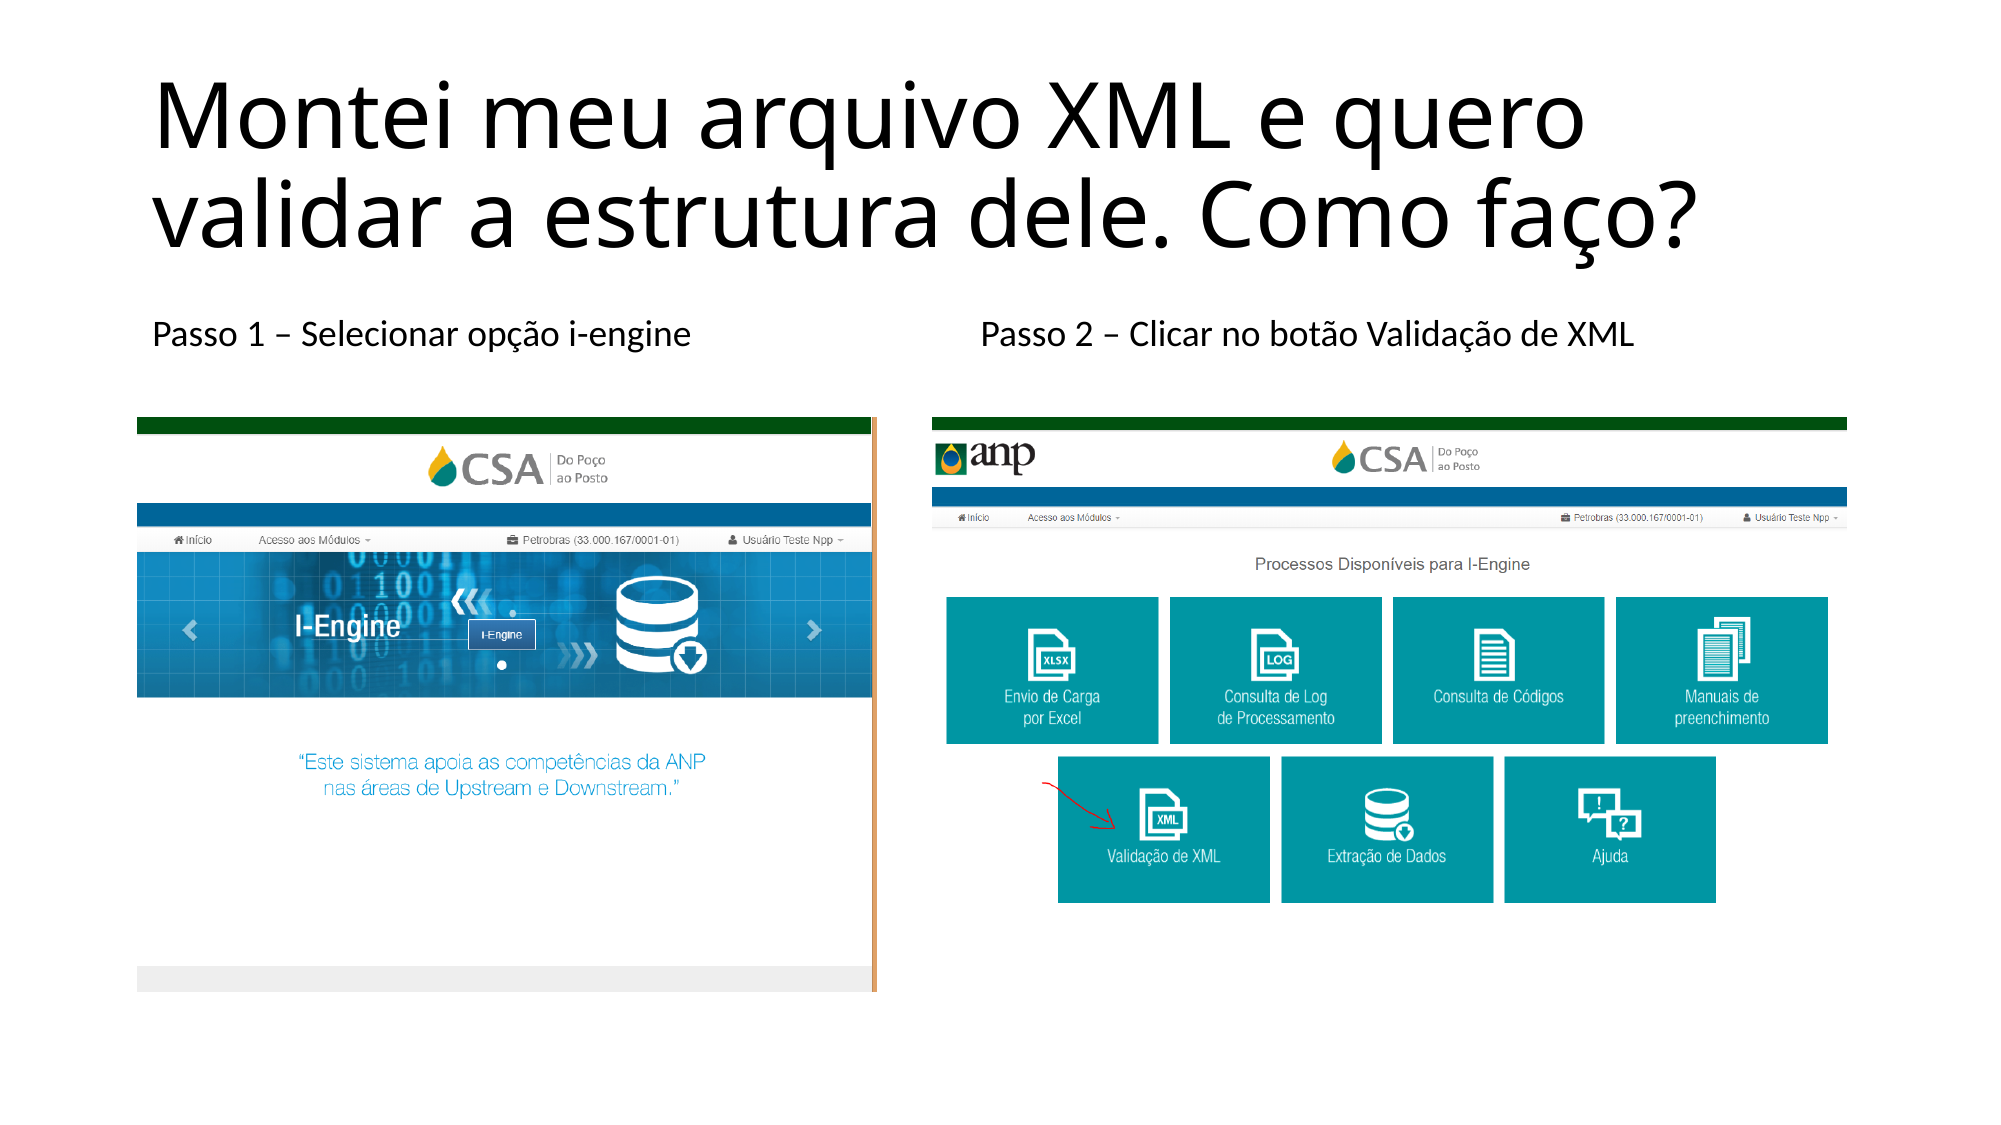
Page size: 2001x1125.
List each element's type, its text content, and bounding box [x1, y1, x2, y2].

picture [932, 506, 1847, 934]
picture [932, 417, 1847, 486]
text_box Passo 2 – Clicar no botão Validação de XML [965, 301, 1813, 362]
title Montei meu arquivo XML e quero validar a estrutura dele. Como faço? [137, 59, 1863, 278]
text_box Passo 1 – Selecionar opção i-engine [137, 301, 851, 362]
picture [137, 417, 877, 992]
